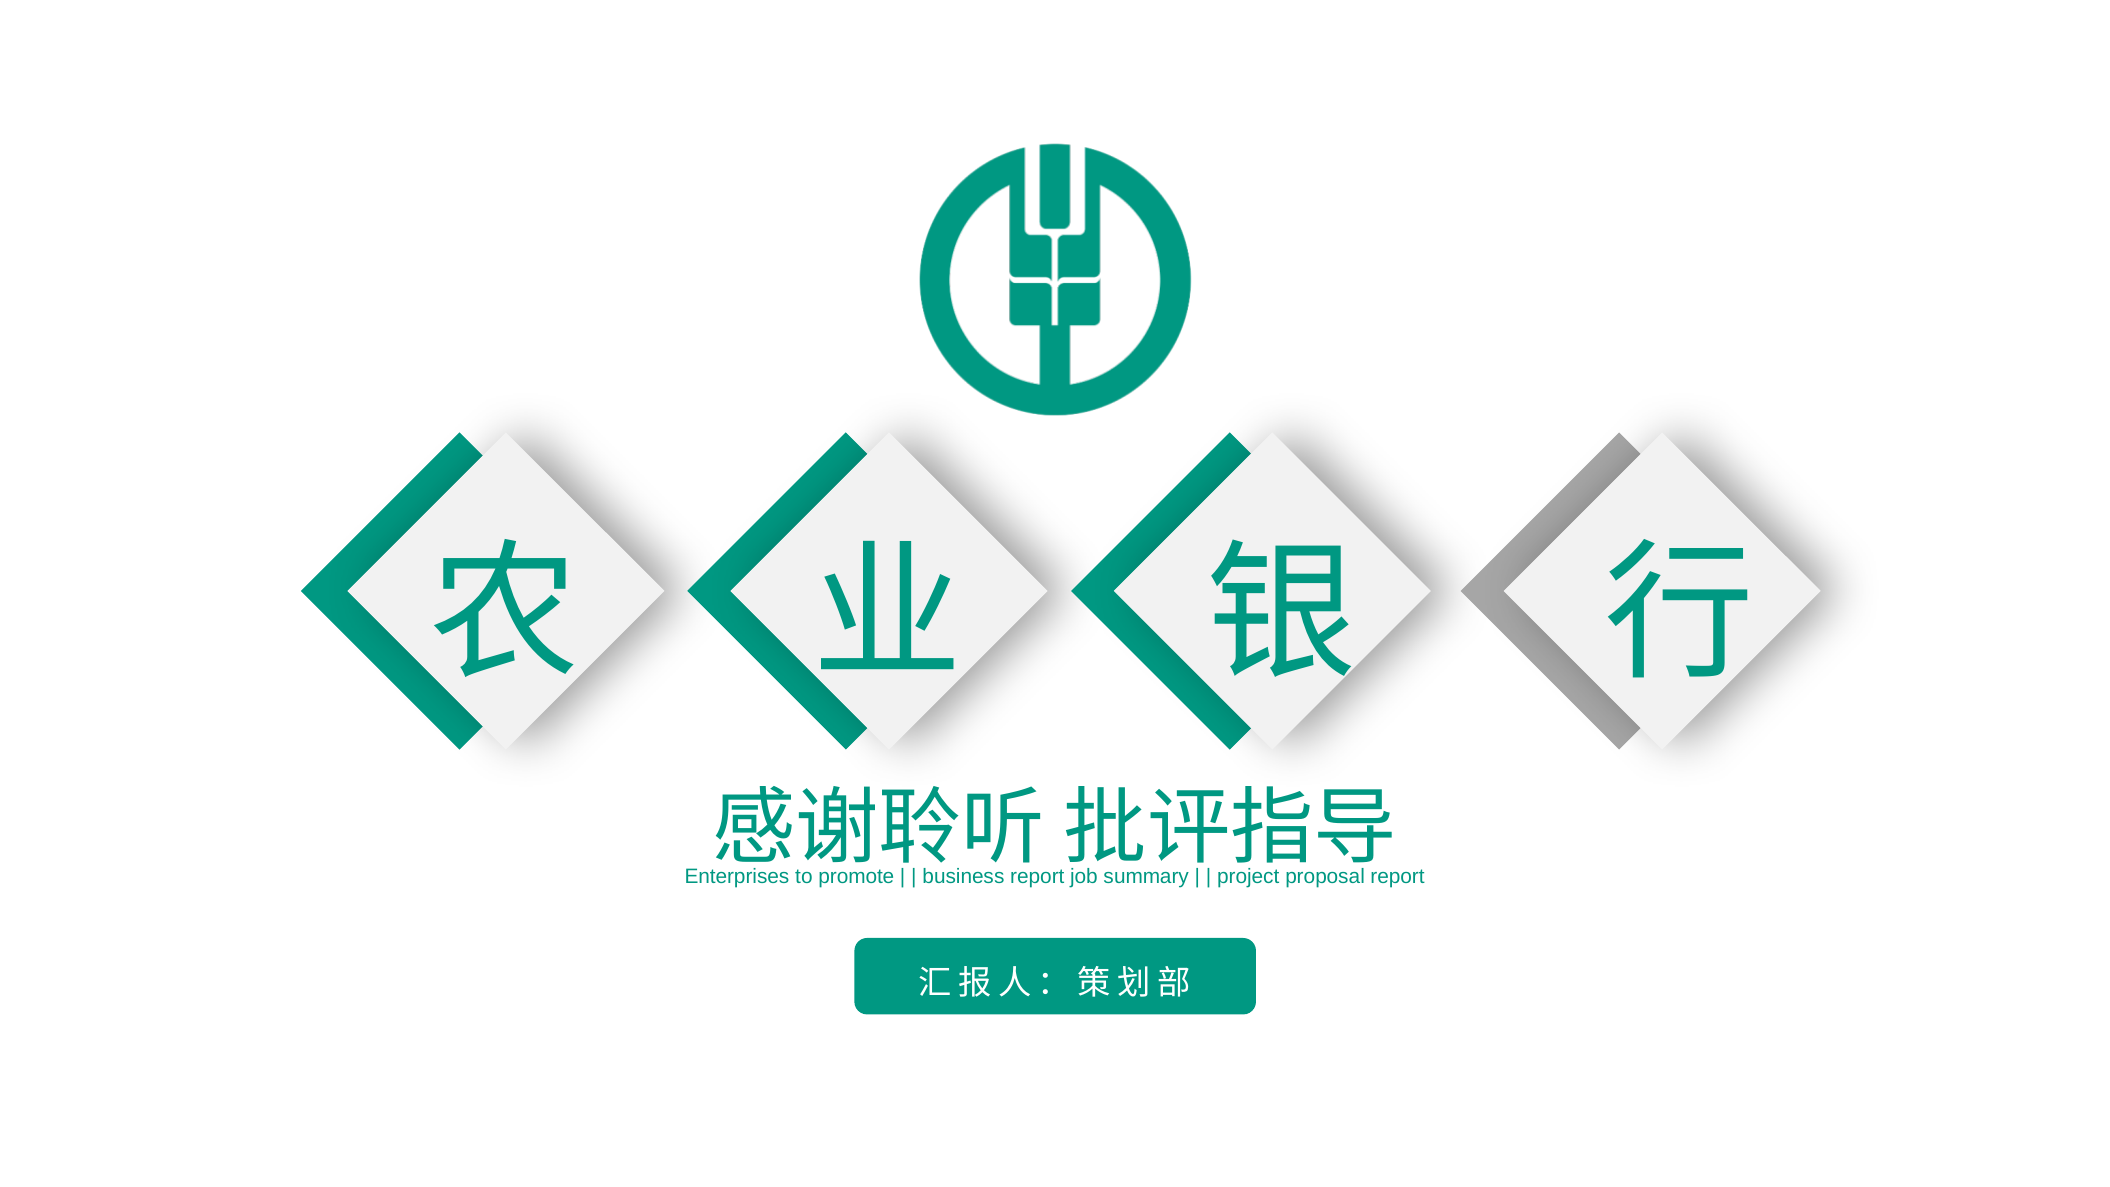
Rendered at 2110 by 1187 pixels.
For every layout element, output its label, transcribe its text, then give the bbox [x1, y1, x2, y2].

text_box [812, 432, 966, 507]
text_box [978, 519, 1050, 663]
text_box [1459, 430, 1628, 752]
text_box [1112, 512, 1191, 670]
text_box 农 [414, 507, 595, 703]
text_box 业 [798, 507, 978, 703]
text_box [840, 703, 938, 752]
text_box [1069, 430, 1239, 752]
text_box [1372, 530, 1433, 652]
text_box [728, 521, 798, 661]
text_box [1502, 430, 1739, 679]
text_box [1770, 538, 1823, 644]
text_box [853, 937, 1257, 1015]
text_box [457, 703, 554, 752]
text_box 行 [1590, 507, 1770, 703]
text_box 感谢聆听 批评指导 [464, 765, 1646, 880]
picture [887, 126, 1224, 433]
text_box [1196, 430, 1349, 507]
text_box [1614, 703, 1711, 752]
text_box [685, 430, 855, 752]
text_box [299, 430, 470, 752]
text_box 银 [1191, 507, 1372, 703]
text_box [1224, 703, 1321, 752]
text_box Enterprises to promote | | business report job summary | | project proposal report [483, 862, 1626, 888]
text_box [595, 520, 666, 662]
text_box [429, 430, 582, 507]
text_box [345, 522, 414, 660]
